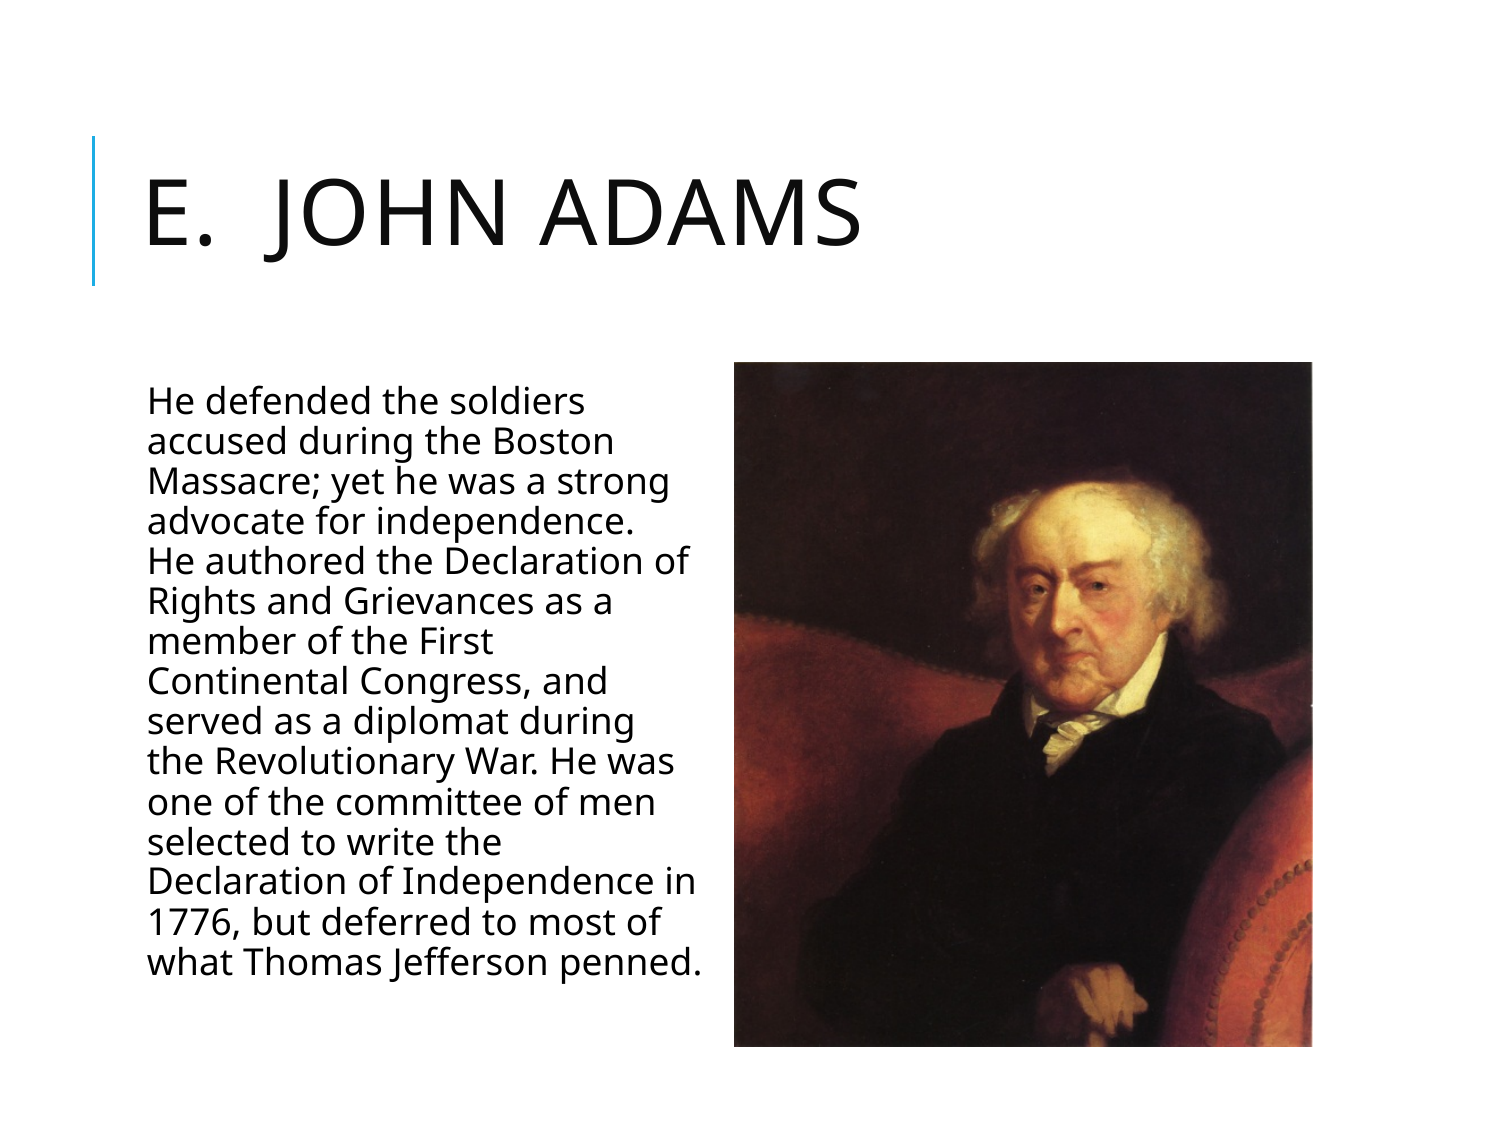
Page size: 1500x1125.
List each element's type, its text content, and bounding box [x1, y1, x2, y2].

list He defended the soldiers accused during the Boston Massacre; yet he was a strong advocate for independence. He authored the Declaration of Rights and Grievances as a member of the First Continental Congress, and served as a diplomat during the Revolutionary War. He was one of the committee of men selected to write the Declaration of Independence in 1776, but deferred to most of what Thomas Jefferson penned. [126, 375, 711, 1035]
title E. John Adams [126, 96, 1322, 342]
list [734, 362, 1313, 1047]
